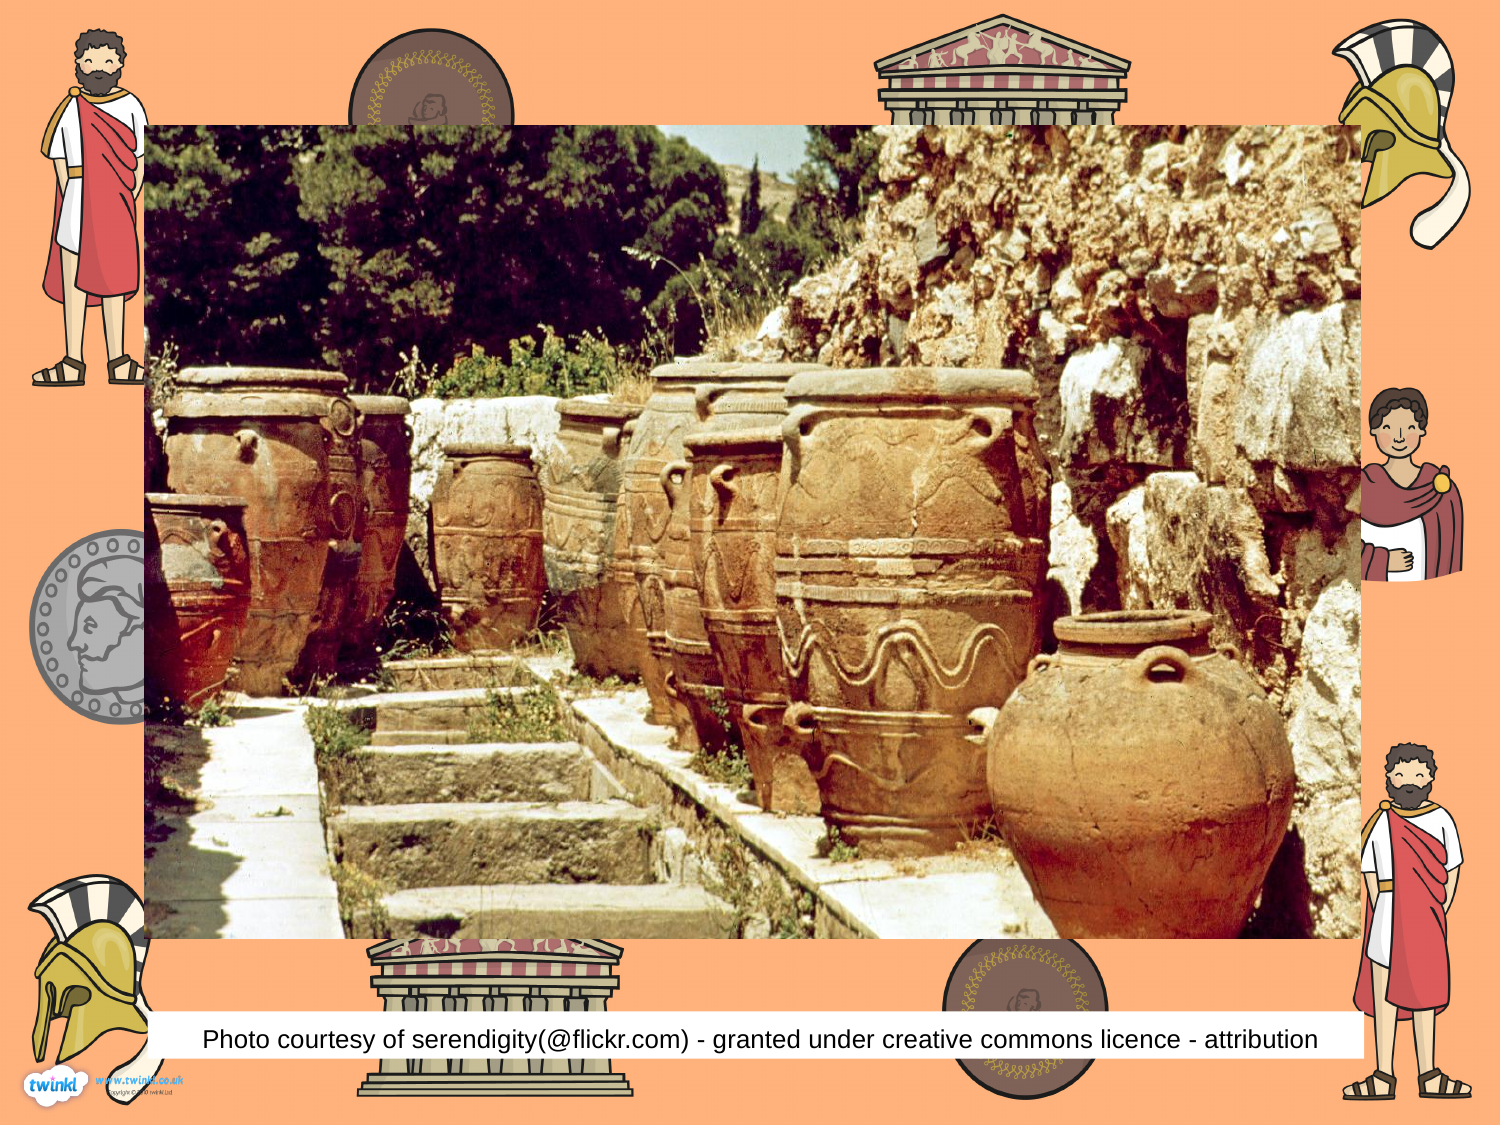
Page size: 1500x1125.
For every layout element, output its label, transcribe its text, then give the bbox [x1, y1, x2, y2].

text_box Photo courtesy of serendigity(@flickr.com) - granted under creative commons licence - attribution [147, 1011, 1376, 1065]
picture [0, 0, 1500, 1125]
